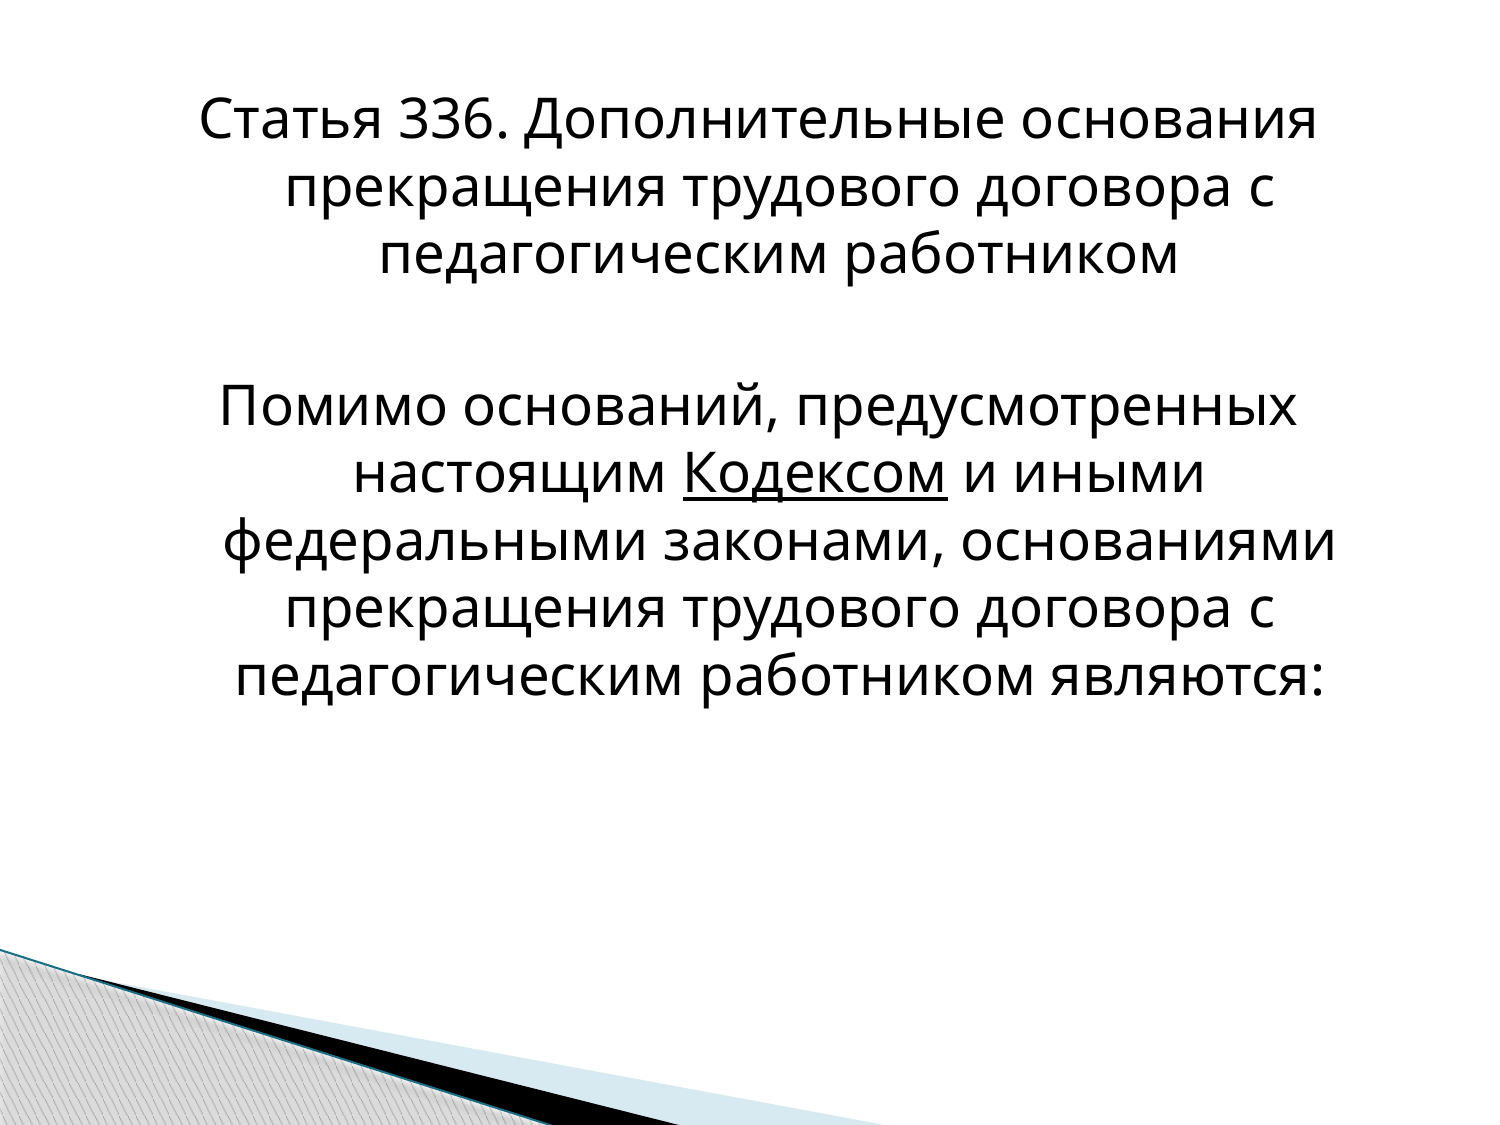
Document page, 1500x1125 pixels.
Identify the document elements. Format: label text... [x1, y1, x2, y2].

list Статья 336. Дополнительные основания прекращения трудового договора с педагогическим работником Помимо оснований, предусмотренных настоящим Кодексом и иными федеральными законами, основаниями прекращения трудового договора с педагогическим работником являются: [75, 75, 1425, 1005]
